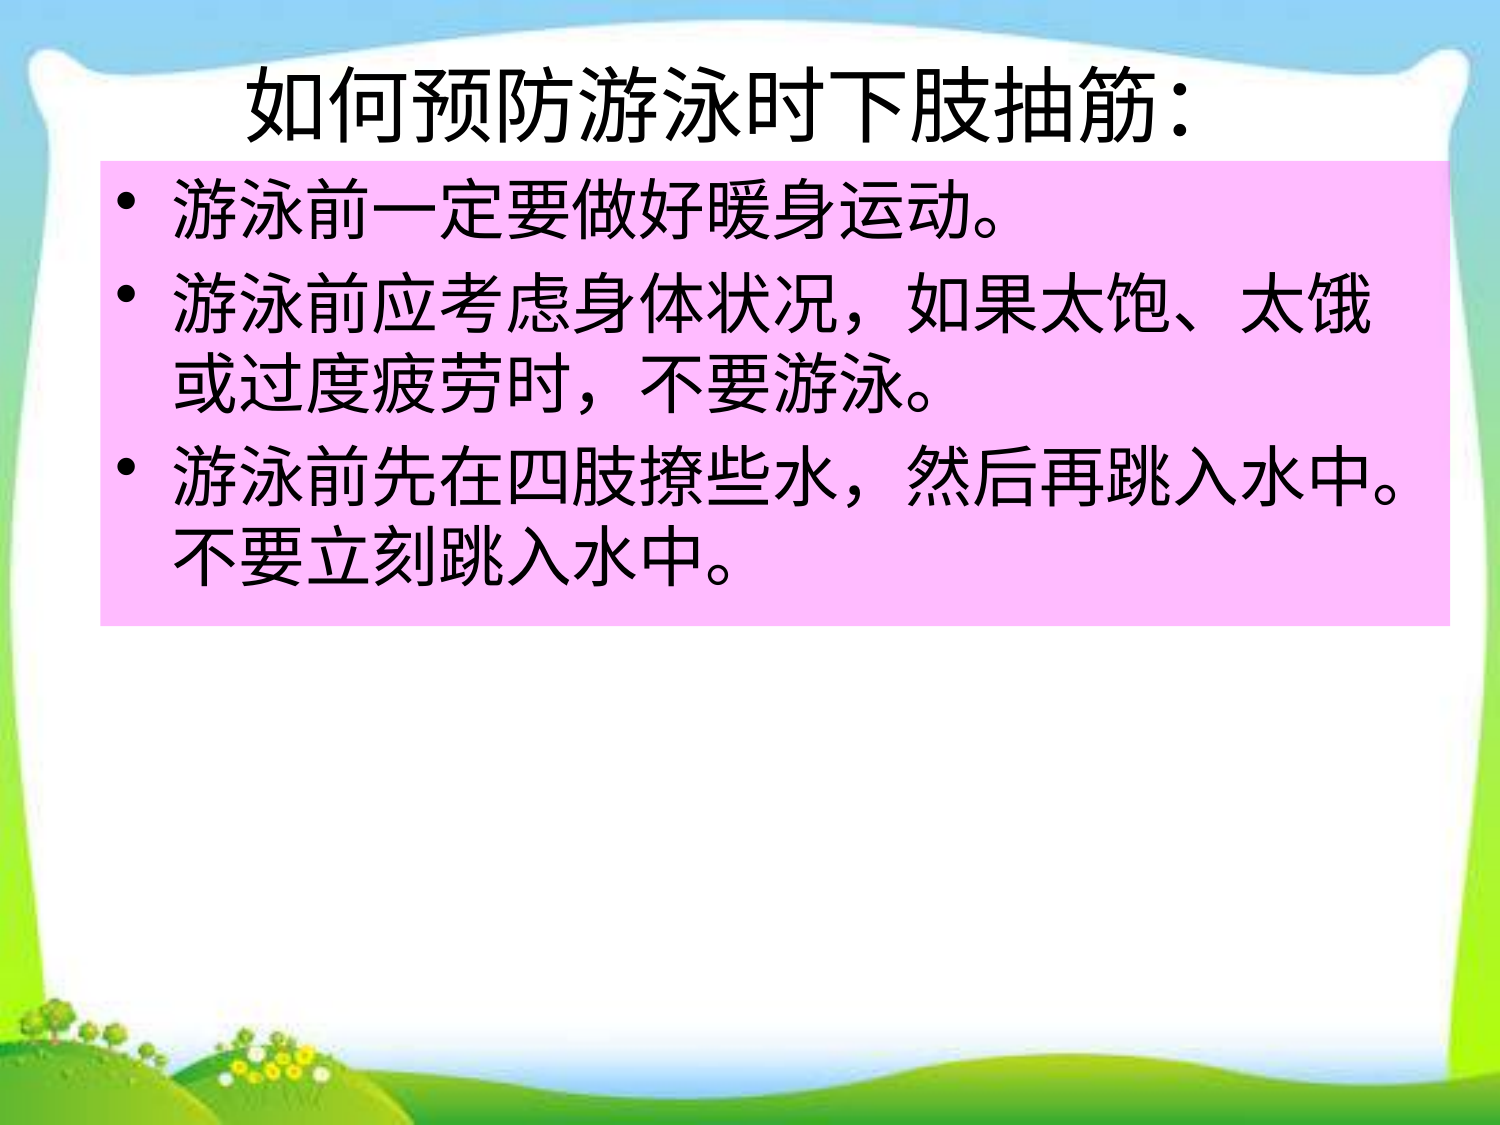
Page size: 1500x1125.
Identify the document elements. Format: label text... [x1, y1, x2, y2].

title 如何预防游泳时下肢抽筋： [75, 45, 1412, 161]
picture [0, 0, 1500, 1125]
list 游泳前一定要做好暖身运动。 游泳前应考虑身体状况，如果太饱、太饿或过度疲劳时，不要游泳。 游泳前先在四肢撩些水，然后再跳入水中。不要立刻跳入水中。 [100, 160, 1451, 627]
